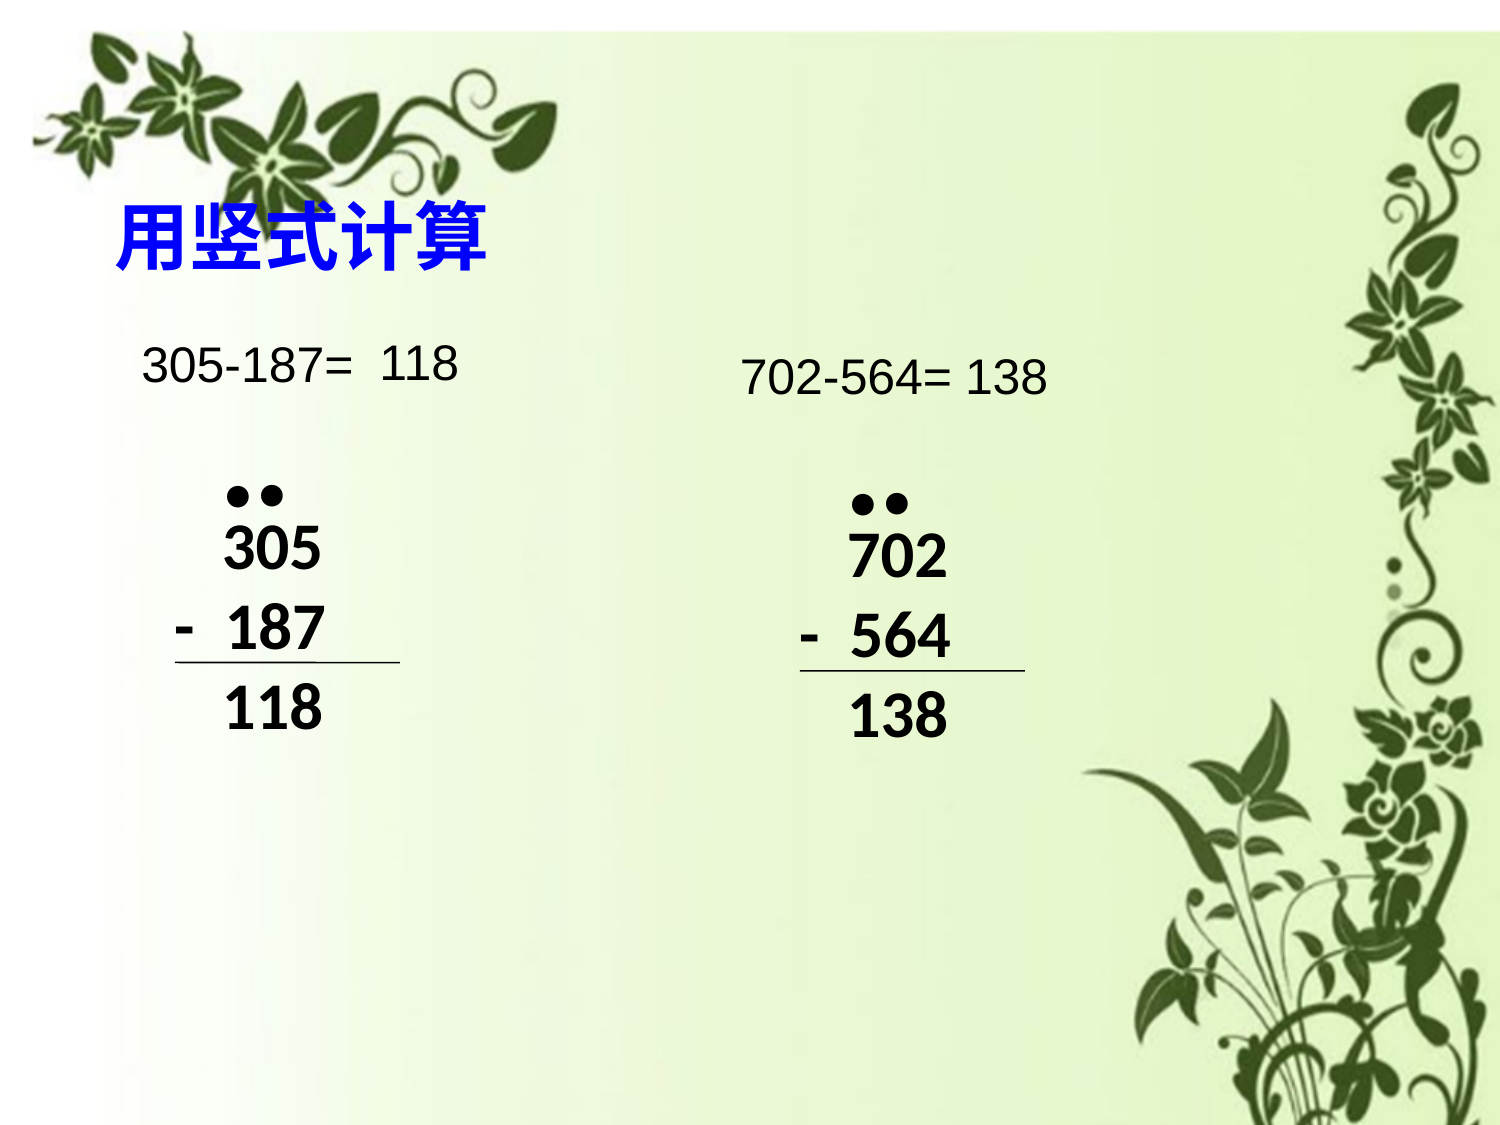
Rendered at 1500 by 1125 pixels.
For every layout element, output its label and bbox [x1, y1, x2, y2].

text_box [124, 362, 401, 1125]
text_box [749, 370, 1026, 1125]
picture [0, 24, 1500, 1125]
